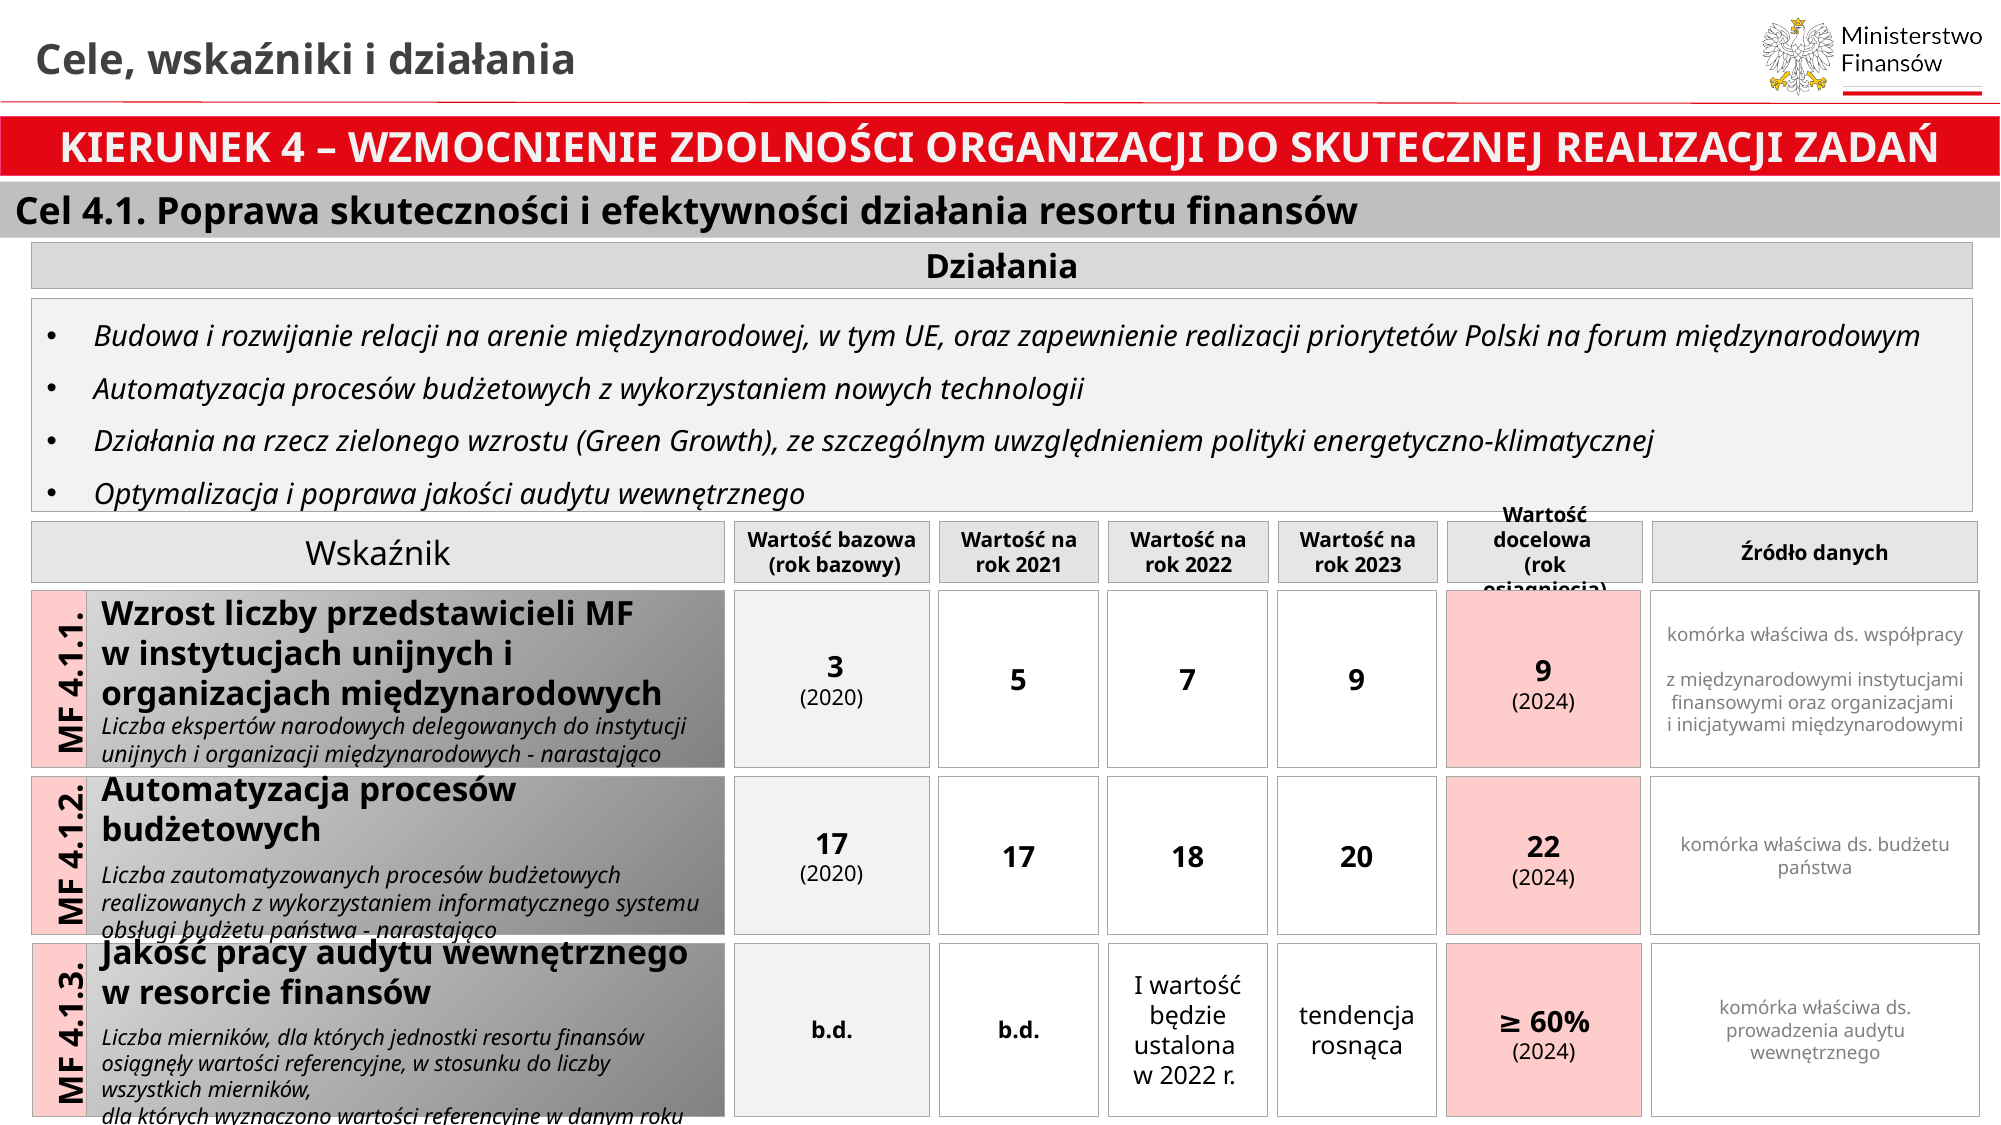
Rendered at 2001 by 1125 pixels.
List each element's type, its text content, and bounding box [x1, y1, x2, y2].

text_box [31, 776, 725, 935]
text_box Wartość docelowa (rok osiągnięcia) [1447, 521, 1643, 583]
text_box Wskaźnik [31, 521, 725, 583]
text_box KIERUNEK 4 – WZMOCNIENIE ZDOLNOŚCI ORGANIZACJI DO SKUTECZNEJ REALIZACJI ZADAŃ [0, 116, 2000, 176]
text_box Cel 4.1. Poprawa skuteczności i efektywności działania resortu finansów [0, 181, 2000, 238]
text_box ≥ 60% (2024) [1446, 943, 1642, 1117]
text_box tendencja rosnąca [1277, 943, 1437, 1117]
text_box komórka właściwa ds. budżetu państwa [1650, 776, 1980, 935]
text_box Cele, wskaźniki i działania [31, 25, 1549, 91]
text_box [31, 590, 725, 768]
text_box Wartość na rok 2022 [1108, 521, 1269, 583]
text_box komórka właściwa ds. prowadzenia audytu wewnętrznego [1651, 943, 1980, 1117]
text_box 7 [1107, 590, 1268, 768]
text_box Działania [31, 242, 1973, 289]
text_box 9 [1277, 590, 1437, 768]
text_box I wartość będzie ustalona w 2022 r. [1108, 943, 1268, 1117]
text_box Budowa i rozwijanie relacji na arenie międzynarodowej, w tym UE, oraz zapewnienie realizacji priorytetów Polski na forum międzynarodowym Automatyzacja procesów budżetowych z wykorzystaniem nowych technologii Działania na rzecz zielonego wzrostu (Green Growth), ze szczególnym uwzględnieniem polityki energetyczno-klimatycznej Optymalizacja i poprawa jakości audytu wewnętrznego [31, 298, 1973, 512]
text_box komórka właściwa ds. współpracy z międzynarodowymi instytucjami finansowymi oraz organizacjami i inicjatywami międzynarodowymi [1650, 590, 1980, 768]
text_box Wartość na rok 2023 [1278, 521, 1438, 583]
text_box b.d. [734, 943, 930, 1117]
text_box Źródło danych [1652, 521, 1978, 583]
text_box 18 [1107, 776, 1268, 935]
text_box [32, 943, 725, 1117]
text_box 3 (2020) [734, 590, 930, 768]
text_box 22 (2024) [1446, 776, 1641, 935]
text_box Wartość na rok 2021 [939, 521, 1099, 583]
text_box Wartość bazowa (rok bazowy) [734, 521, 930, 583]
text_box 9 (2024) [1446, 590, 1641, 768]
picture [1743, 0, 2000, 101]
text_box b.d. [939, 943, 1099, 1117]
picture [1743, 104, 2000, 114]
text_box 17 (2020) [734, 776, 930, 935]
text_box 5 [938, 590, 1099, 768]
text_box 20 [1277, 776, 1437, 935]
text_box 17 [938, 776, 1099, 935]
